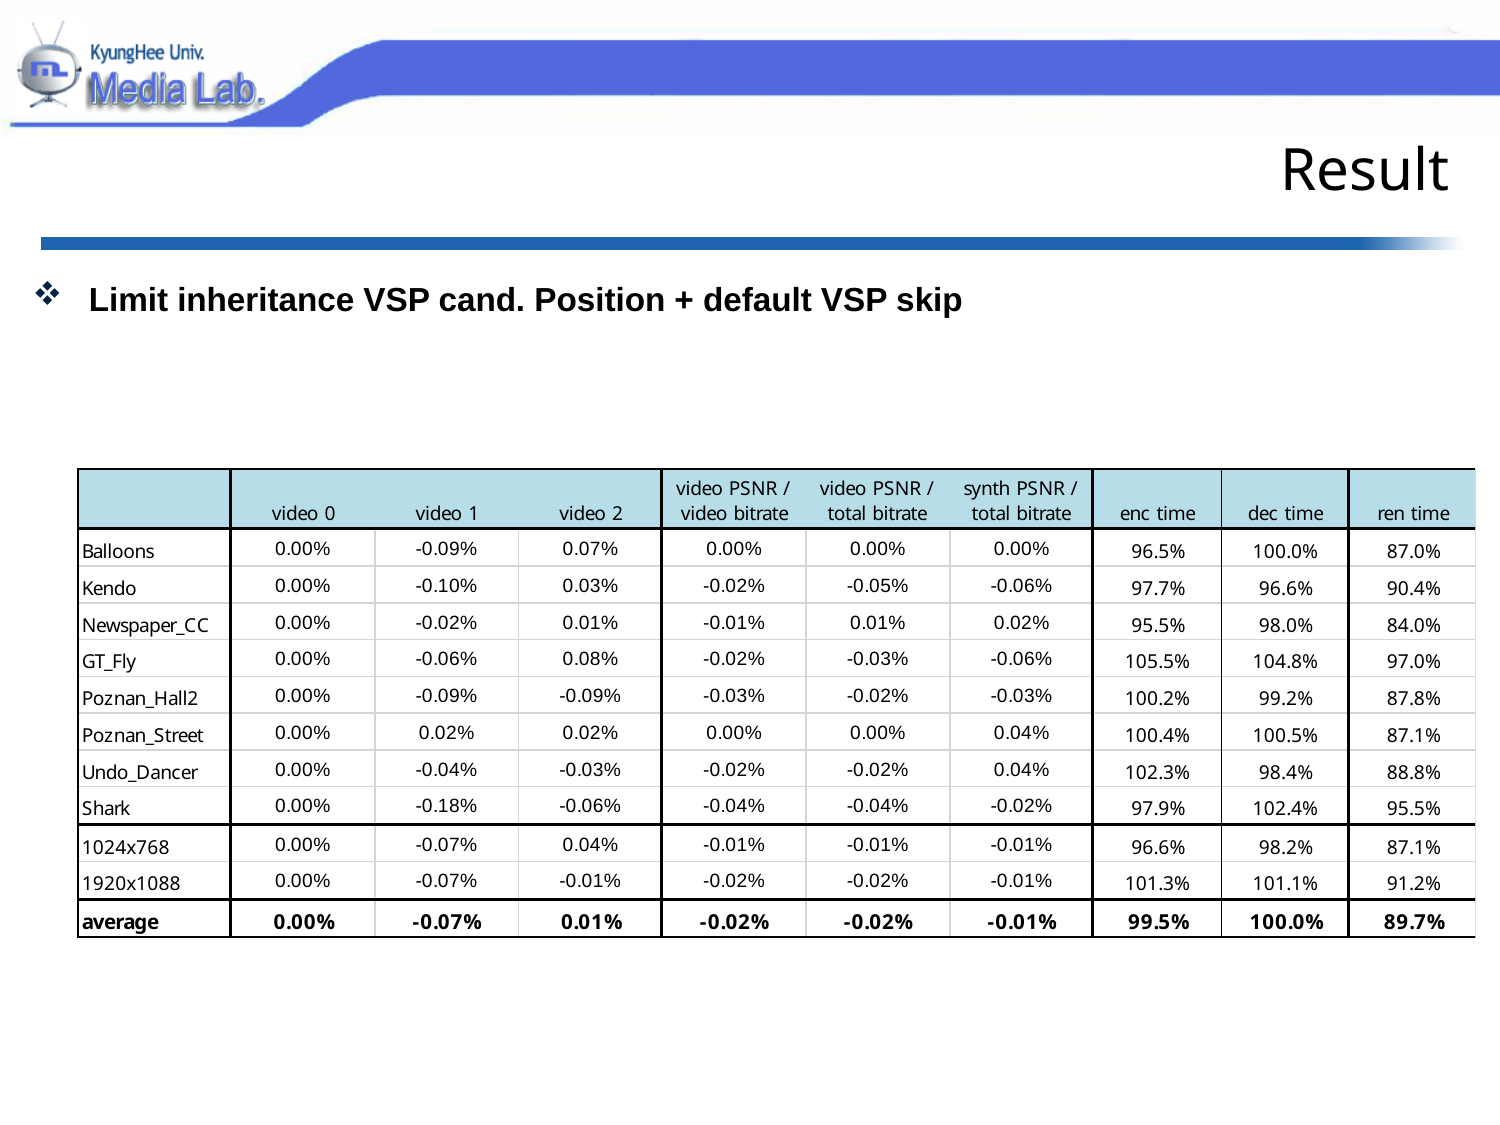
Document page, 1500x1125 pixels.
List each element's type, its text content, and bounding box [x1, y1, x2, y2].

list Limit inheritance VSP cand. Position + default VSP skip [17, 262, 1483, 1107]
title Result [312, 101, 1465, 233]
picture [76, 467, 1476, 941]
picture [0, 0, 1500, 138]
picture [41, 237, 1500, 250]
